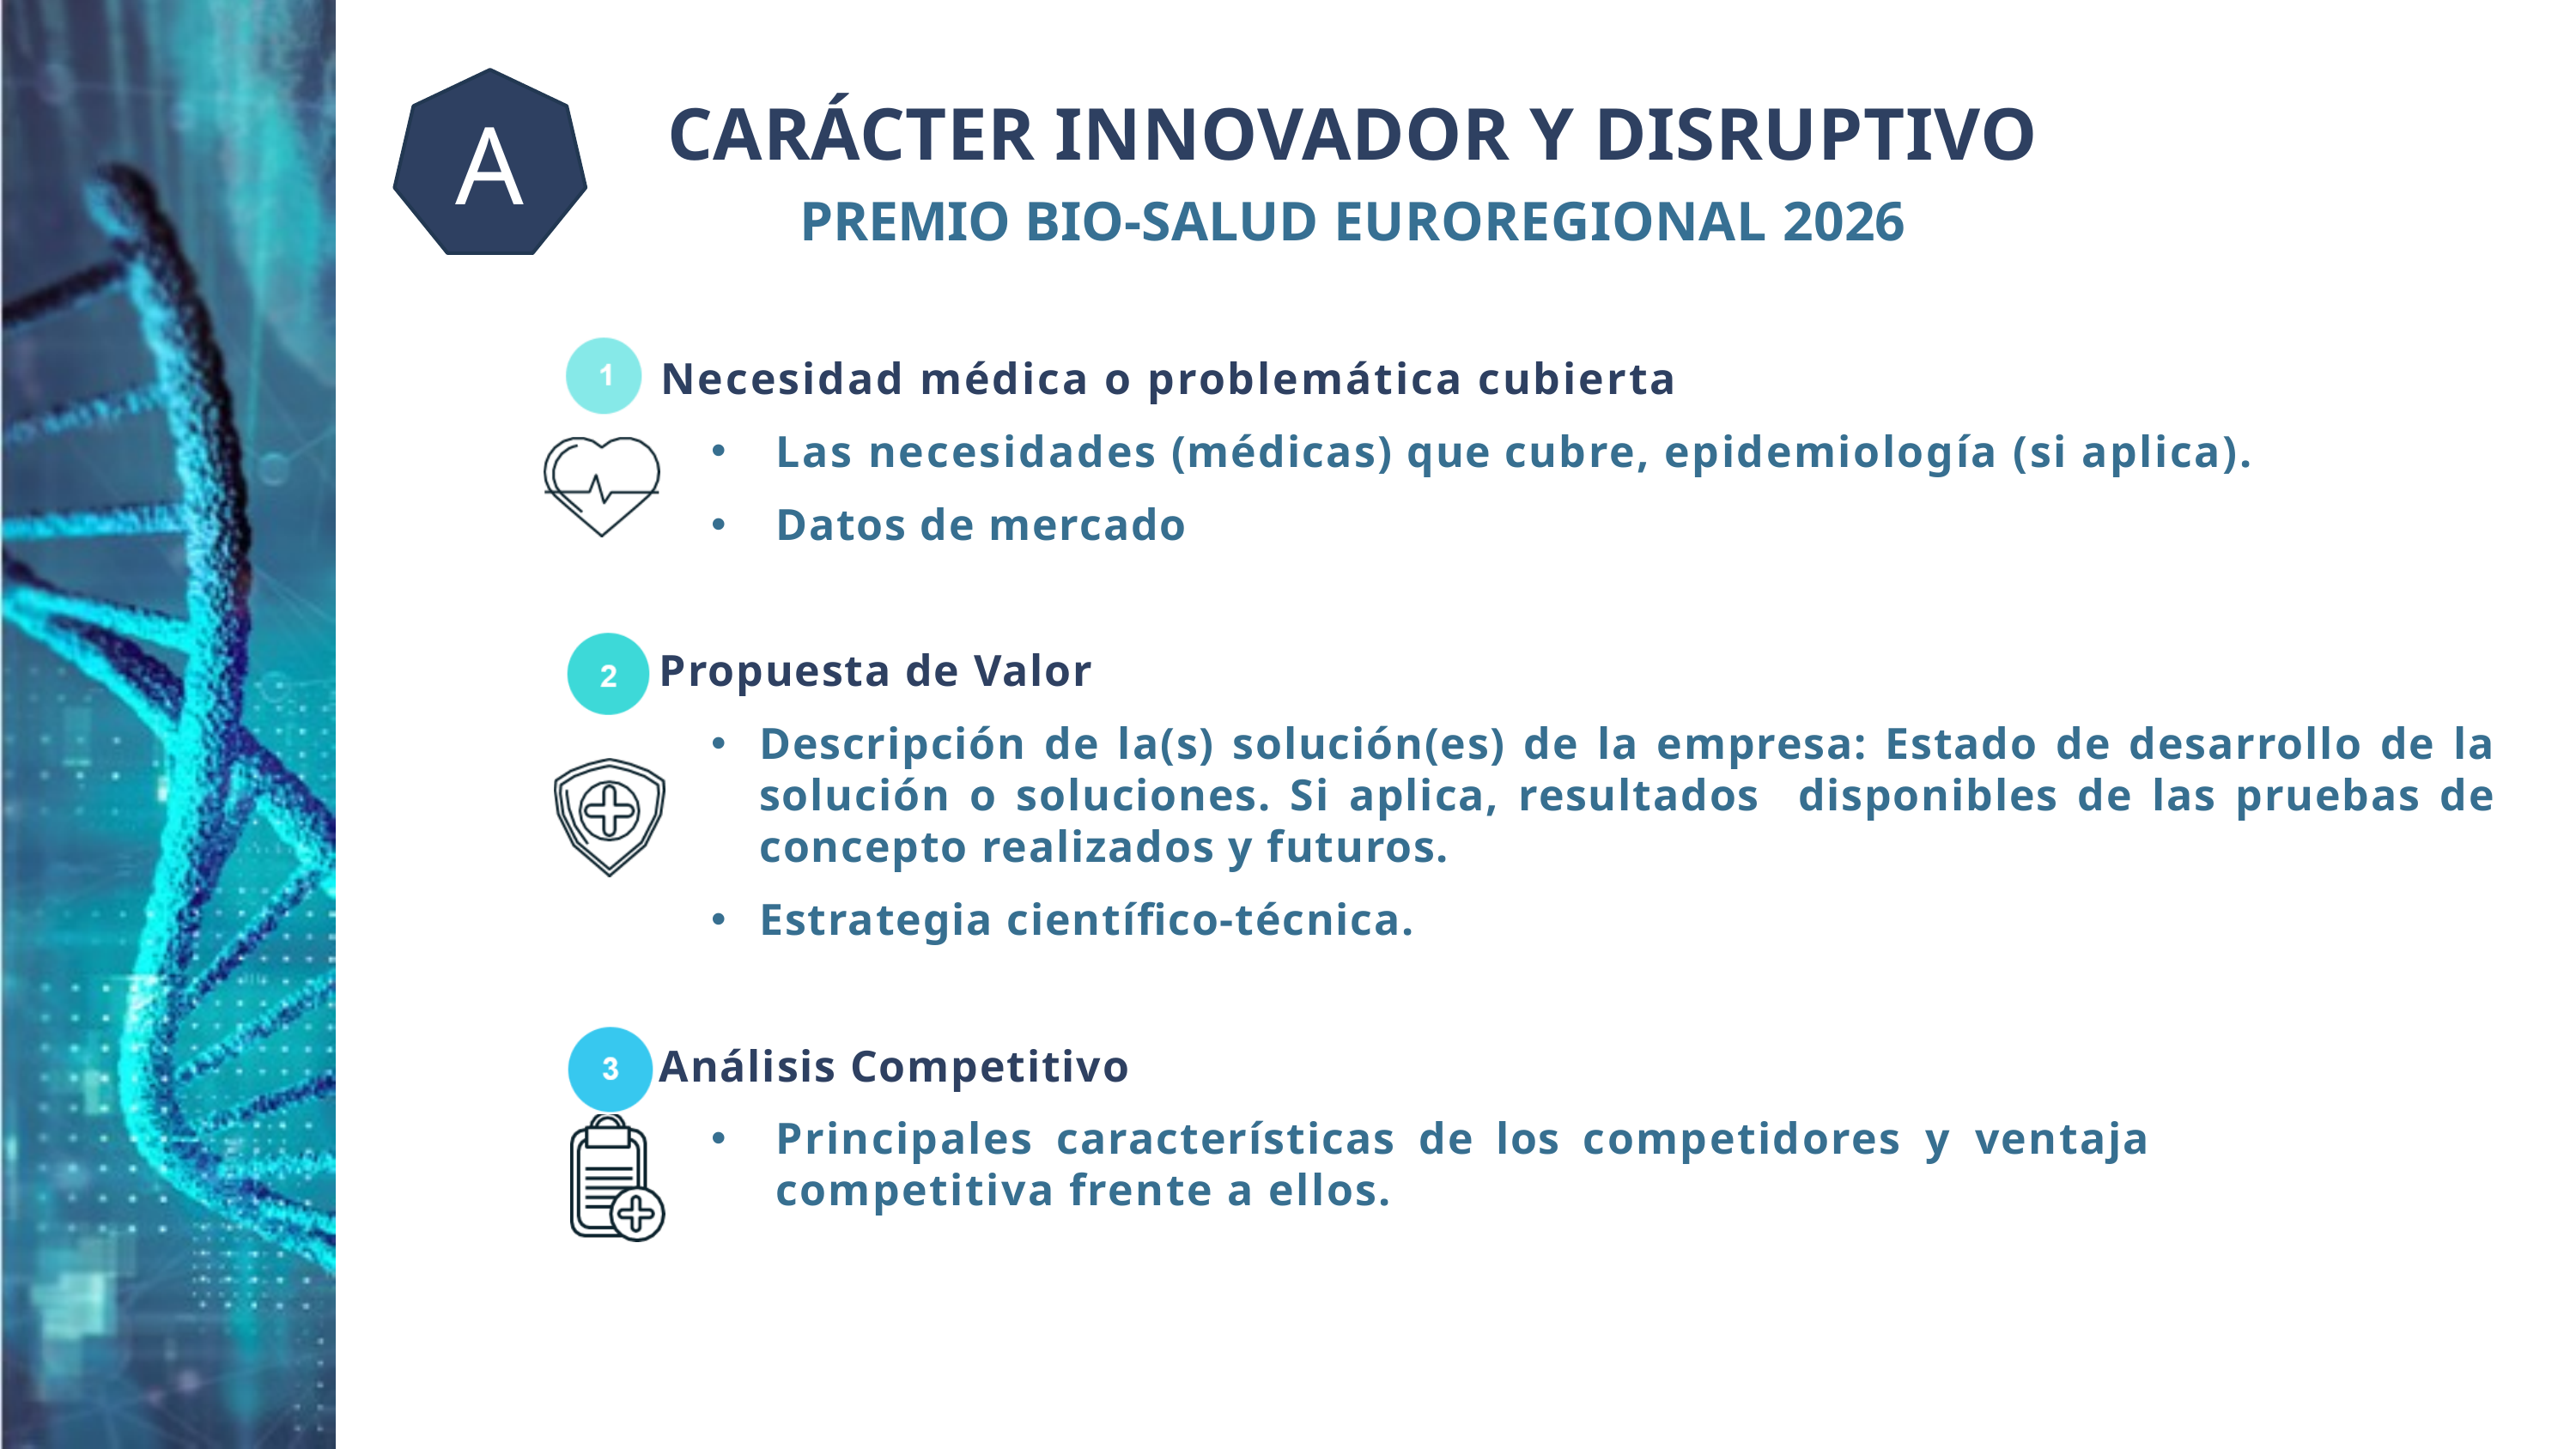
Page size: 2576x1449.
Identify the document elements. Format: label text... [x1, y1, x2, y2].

picture [550, 321, 647, 419]
text_box Necesidad médica o problemática cubierta Las necesidades (médicas) que cubre, epidemiología (si aplica). Datos de mercado Propuesta de Valor Descripción de la(s) solución(es) de la empresa: Estado de desarrollo de la solución o soluciones. Si aplica, resultados disponibles de las pruebas de concepto realizados y futuros. Estrategia científico-técnica. Análisis Competitivo Principales características de los competidores y ventaja competitiva frente a ellos. [645, 349, 2499, 1288]
picture [562, 624, 659, 722]
picture [553, 758, 666, 877]
picture [543, 437, 660, 538]
text_box A [392, 68, 588, 255]
picture [559, 1020, 666, 1242]
title CARÁCTER INNOVADOR Y DISRUPTIVO PREMIO BIO-SALUD EUROREGIONAL 2026 [620, 70, 2087, 330]
picture [0, 0, 336, 1449]
